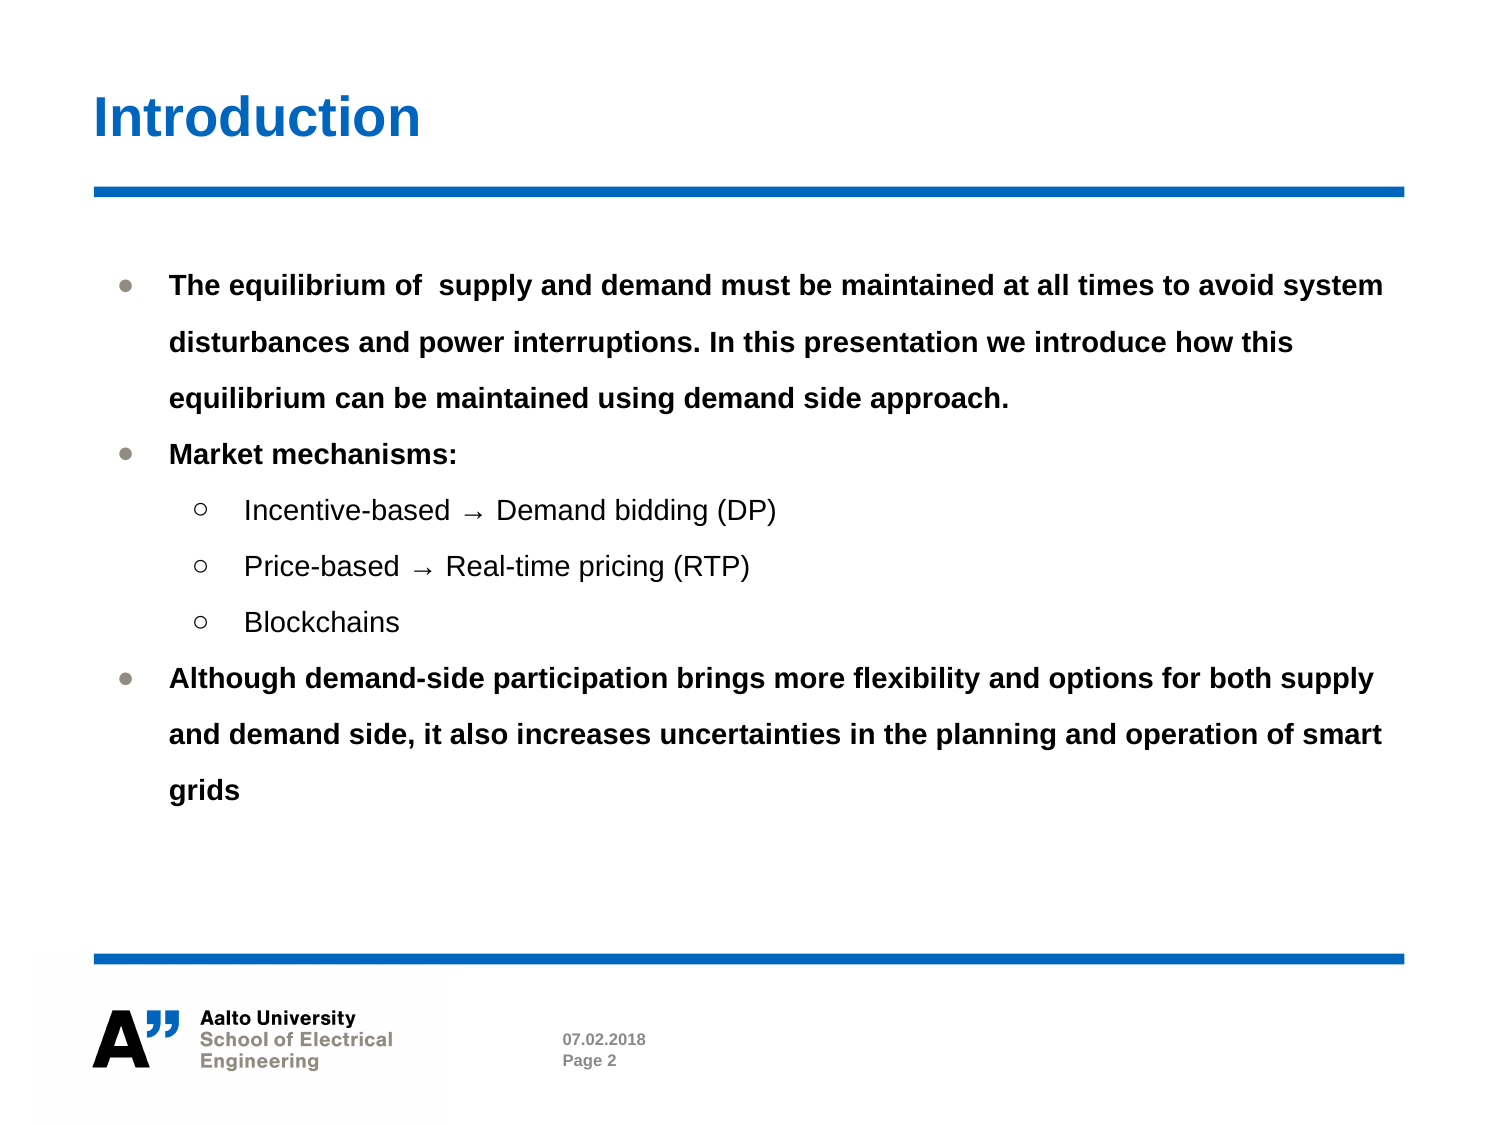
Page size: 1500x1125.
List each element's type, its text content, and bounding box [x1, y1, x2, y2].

picture [35, 953, 449, 1125]
list The equilibrium of supply and demand must be maintained at all times to avoid system disturbances and power interruptions. In this presentation we introduce how this equilibrium can be maintained using demand side approach. Market mechanisms: Incentive-based → Demand bidding (DP) Price-based → Real-time pricing (RTP) Blockchains Although demand-side participation brings more flexibility and options for both supply and demand side, it also increases uncertainties in the planning and operation of smart grids [93, 245, 1405, 925]
slide_number Page 2 [562, 1050, 816, 1071]
title Introduction [93, 80, 1369, 228]
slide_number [562, 1029, 816, 1050]
